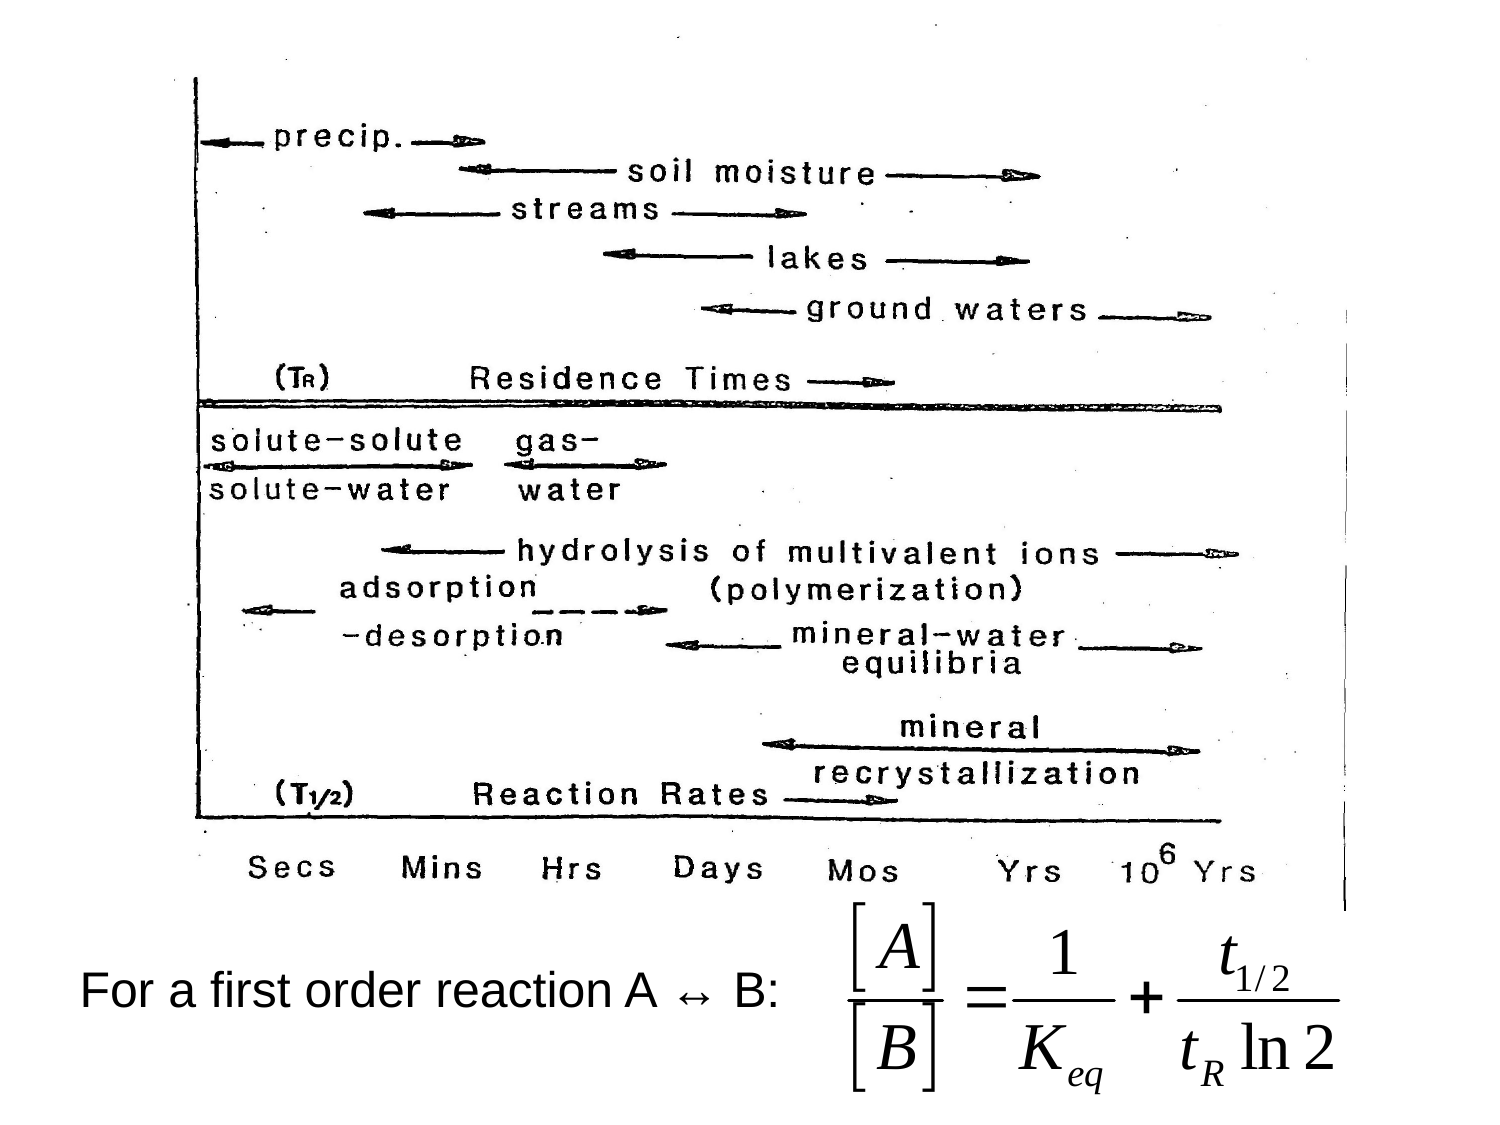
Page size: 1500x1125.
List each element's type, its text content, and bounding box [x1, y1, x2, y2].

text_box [837, 899, 1351, 1107]
text_box For a first order reaction A ↔ B: [64, 949, 796, 1025]
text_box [674, 545, 826, 579]
picture [174, 24, 1347, 912]
